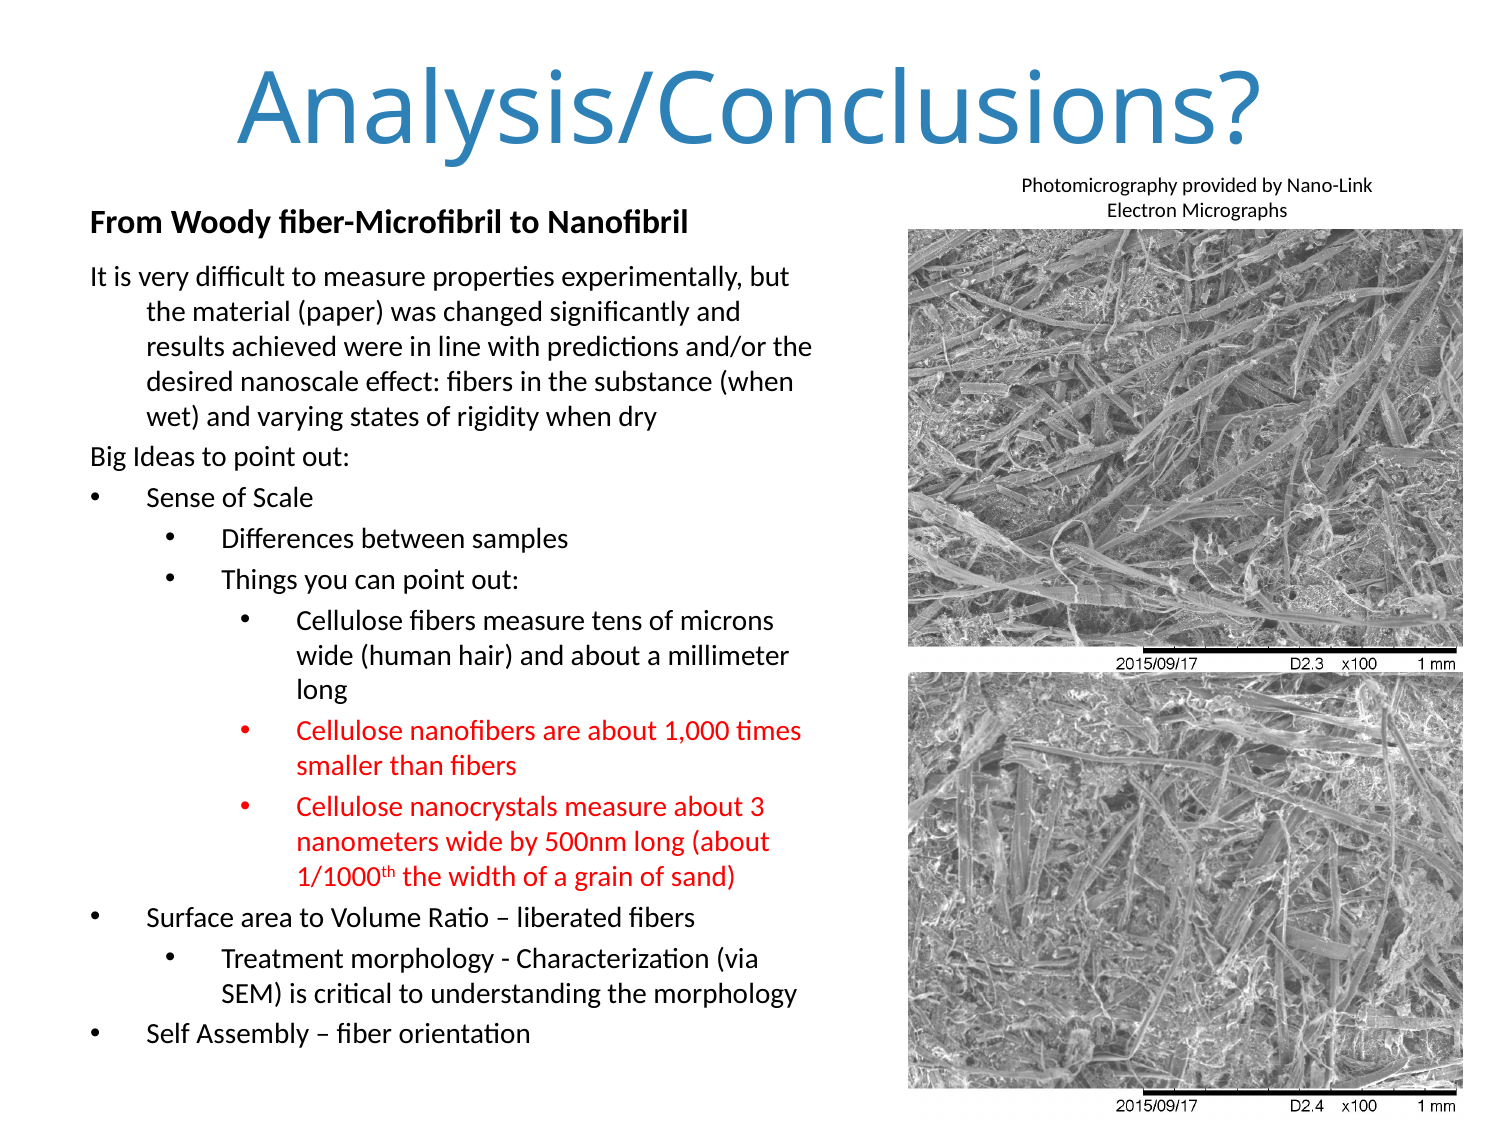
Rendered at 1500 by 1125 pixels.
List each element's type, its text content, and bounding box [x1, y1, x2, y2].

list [908, 196, 1463, 639]
list From Woody fiber-Microfibril to Nanofibril [75, 144, 738, 250]
text_box It is very difficult to measure properties experimentally, but the material (paper) was changed significantly and results achieved were in line with predictions and/or the desired nanoscale effect: fibers in the substance (when wet) and varying states of rigidity when dry Big Ideas to point out: Sense of Scale Differences between samples Things you can point out: Cellulose fibers measure tens of microns wide (human hair) and about a millimeter long Cellulose nanofibers are about 1,000 times smaller than fibers Cellulose nanocrystals measure about 3 nanometers wide by 500nm long (about 1/1000th the width of a grain of sand) Surface area to Volume Ratio – liberated fibers Treatment morphology - Characterization (via SEM) is critical to understanding the morphology Self Assembly – fiber orientation [74, 249, 835, 898]
text_box Photomicrography provided by Nano-Link Electron Micrographs [1006, 164, 1388, 195]
title Analysis/Conclusions? [75, 9, 1425, 198]
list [908, 639, 1463, 1125]
